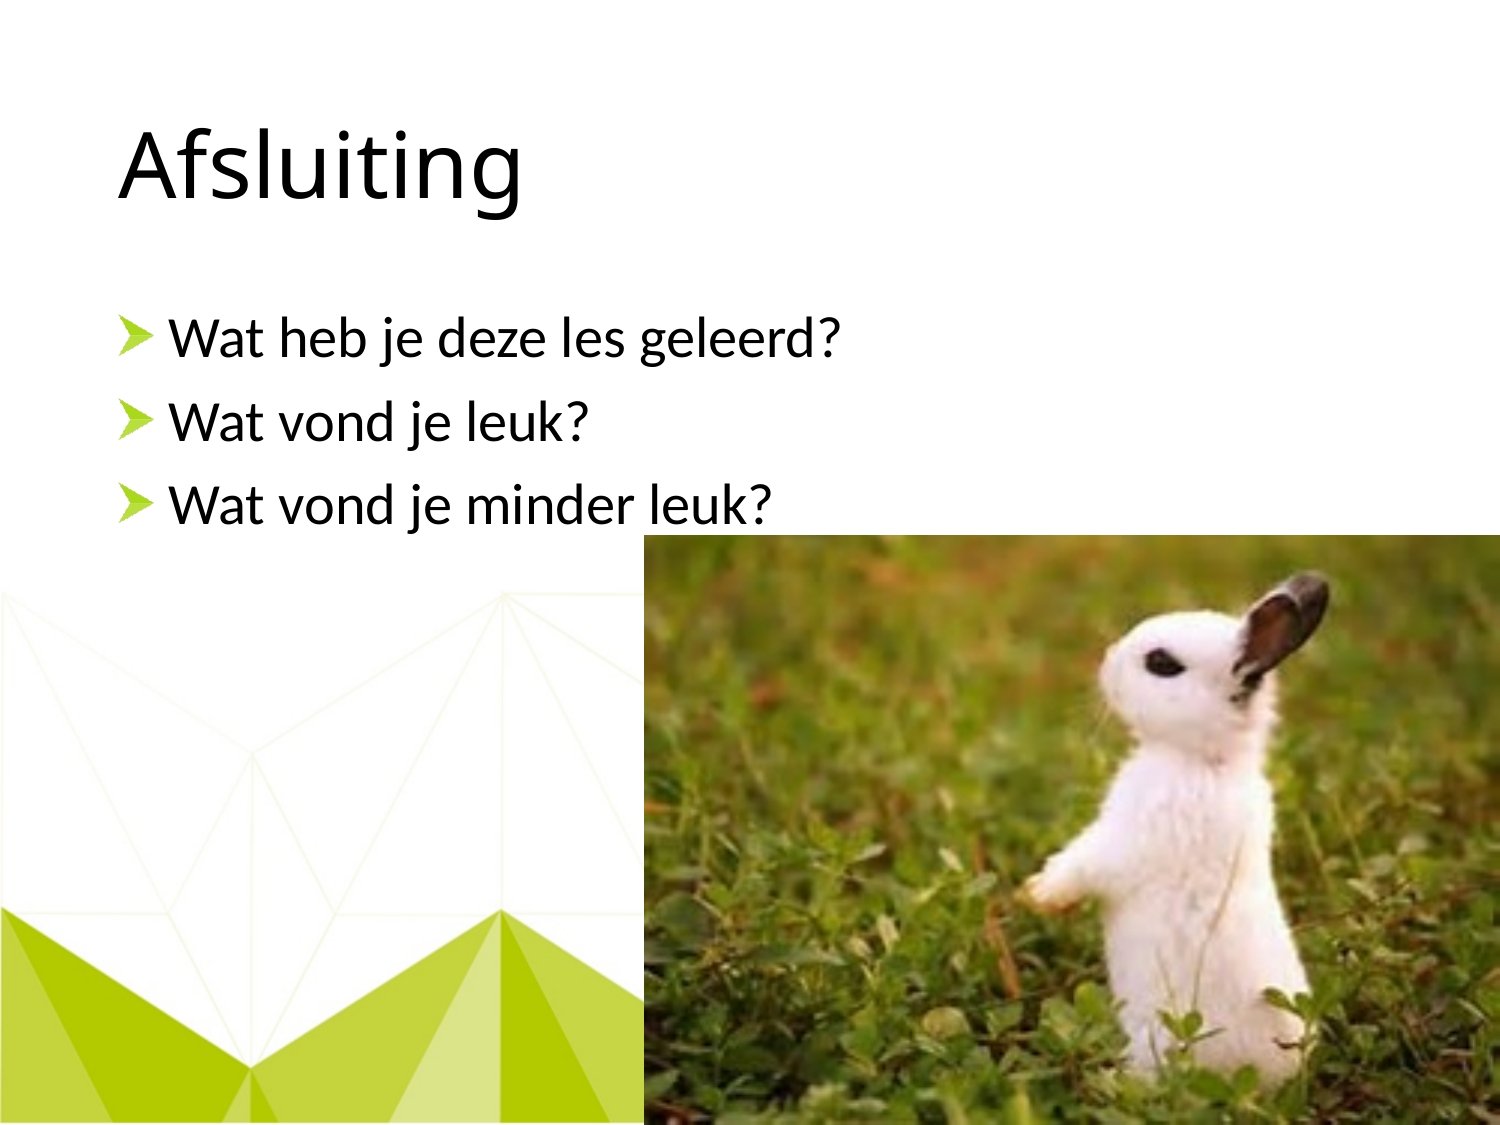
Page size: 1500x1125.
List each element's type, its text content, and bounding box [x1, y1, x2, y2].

list Wat heb je deze les geleerd? Wat vond je leuk? Wat vond je minder leuk? [103, 299, 1397, 1014]
picture [0, 0, 1500, 1125]
title Afsluiting [103, 59, 1397, 278]
